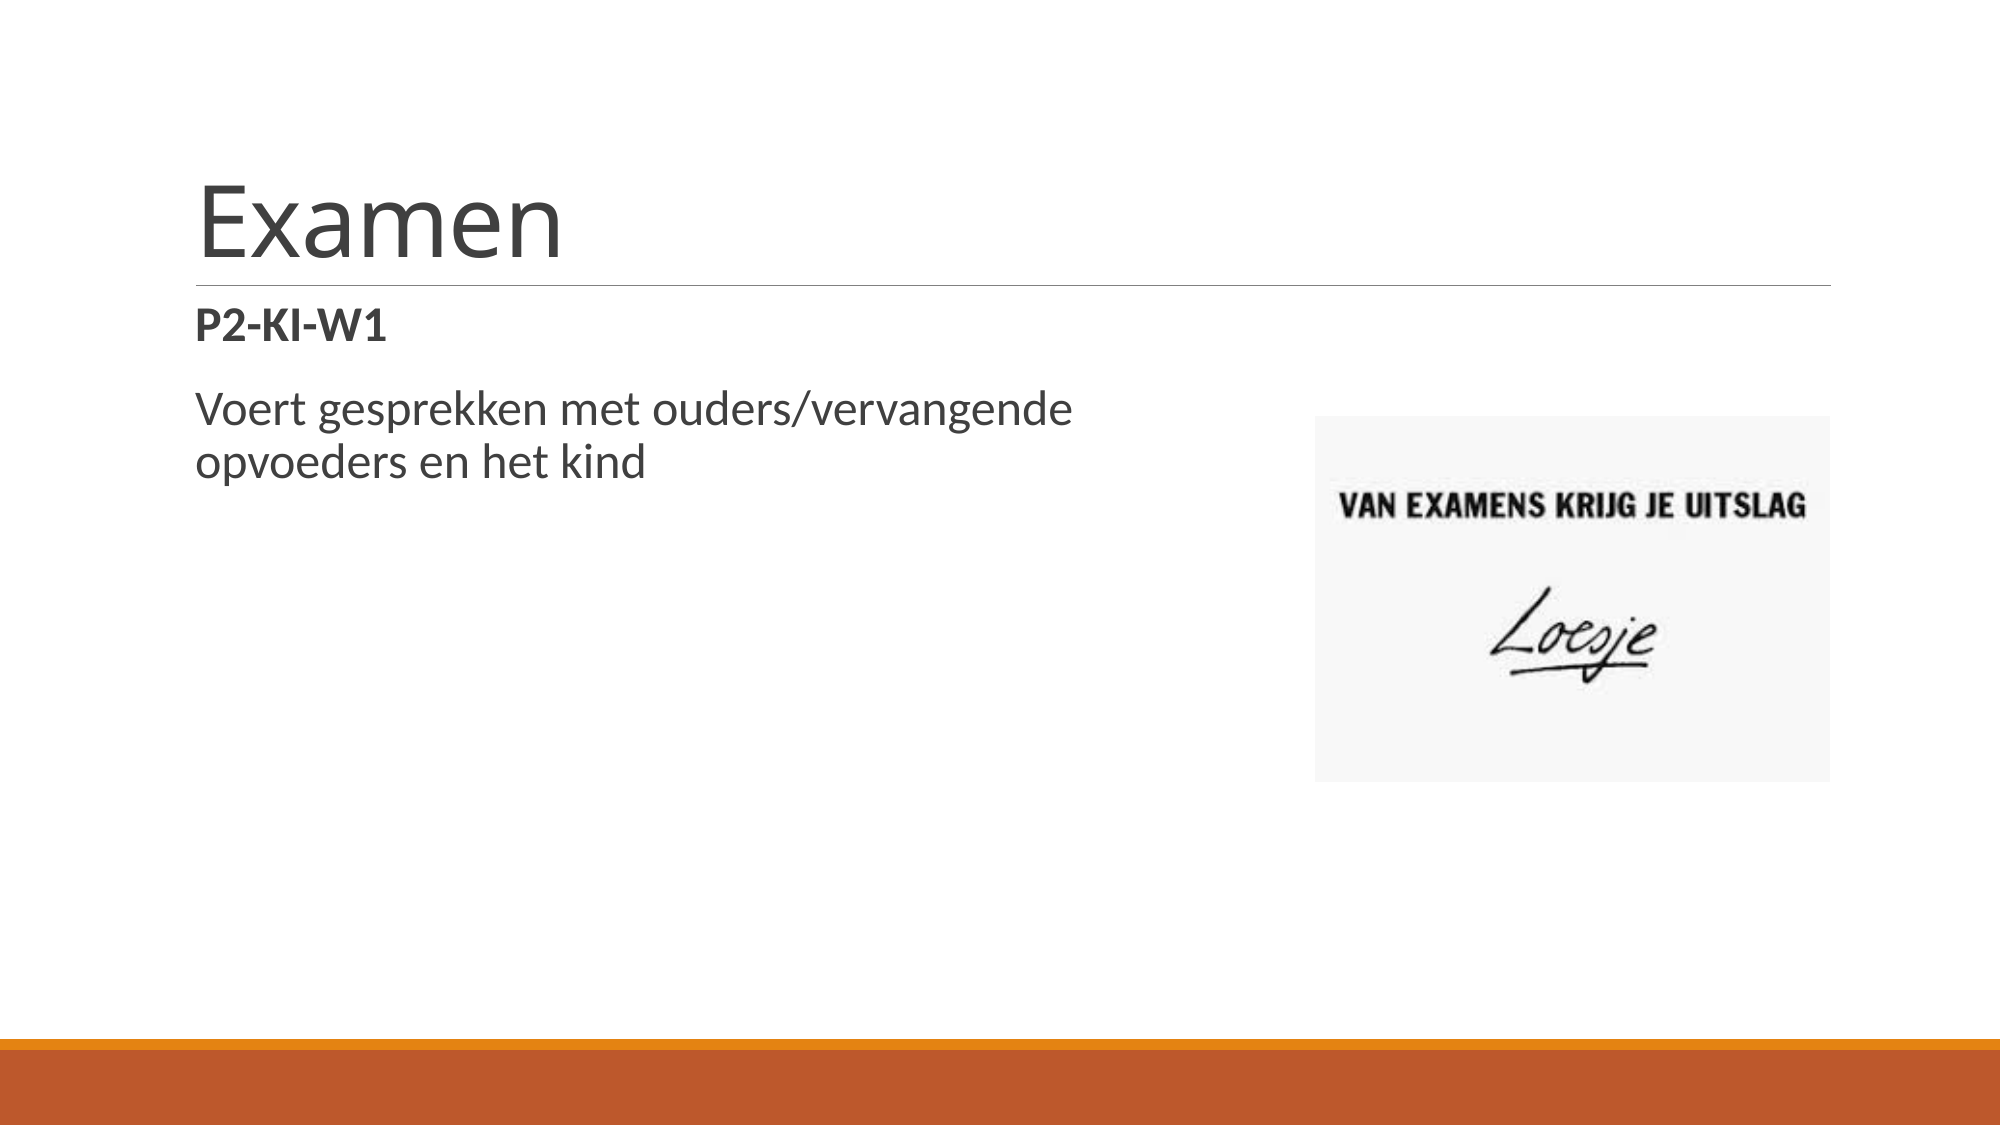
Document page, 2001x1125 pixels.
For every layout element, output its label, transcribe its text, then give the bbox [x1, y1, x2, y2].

title Examen [180, 47, 1830, 285]
picture [1315, 416, 1831, 782]
list P2-KI-W1 Voert gesprekken met ouders/vervangende opvoeders en het kind [180, 291, 1239, 952]
